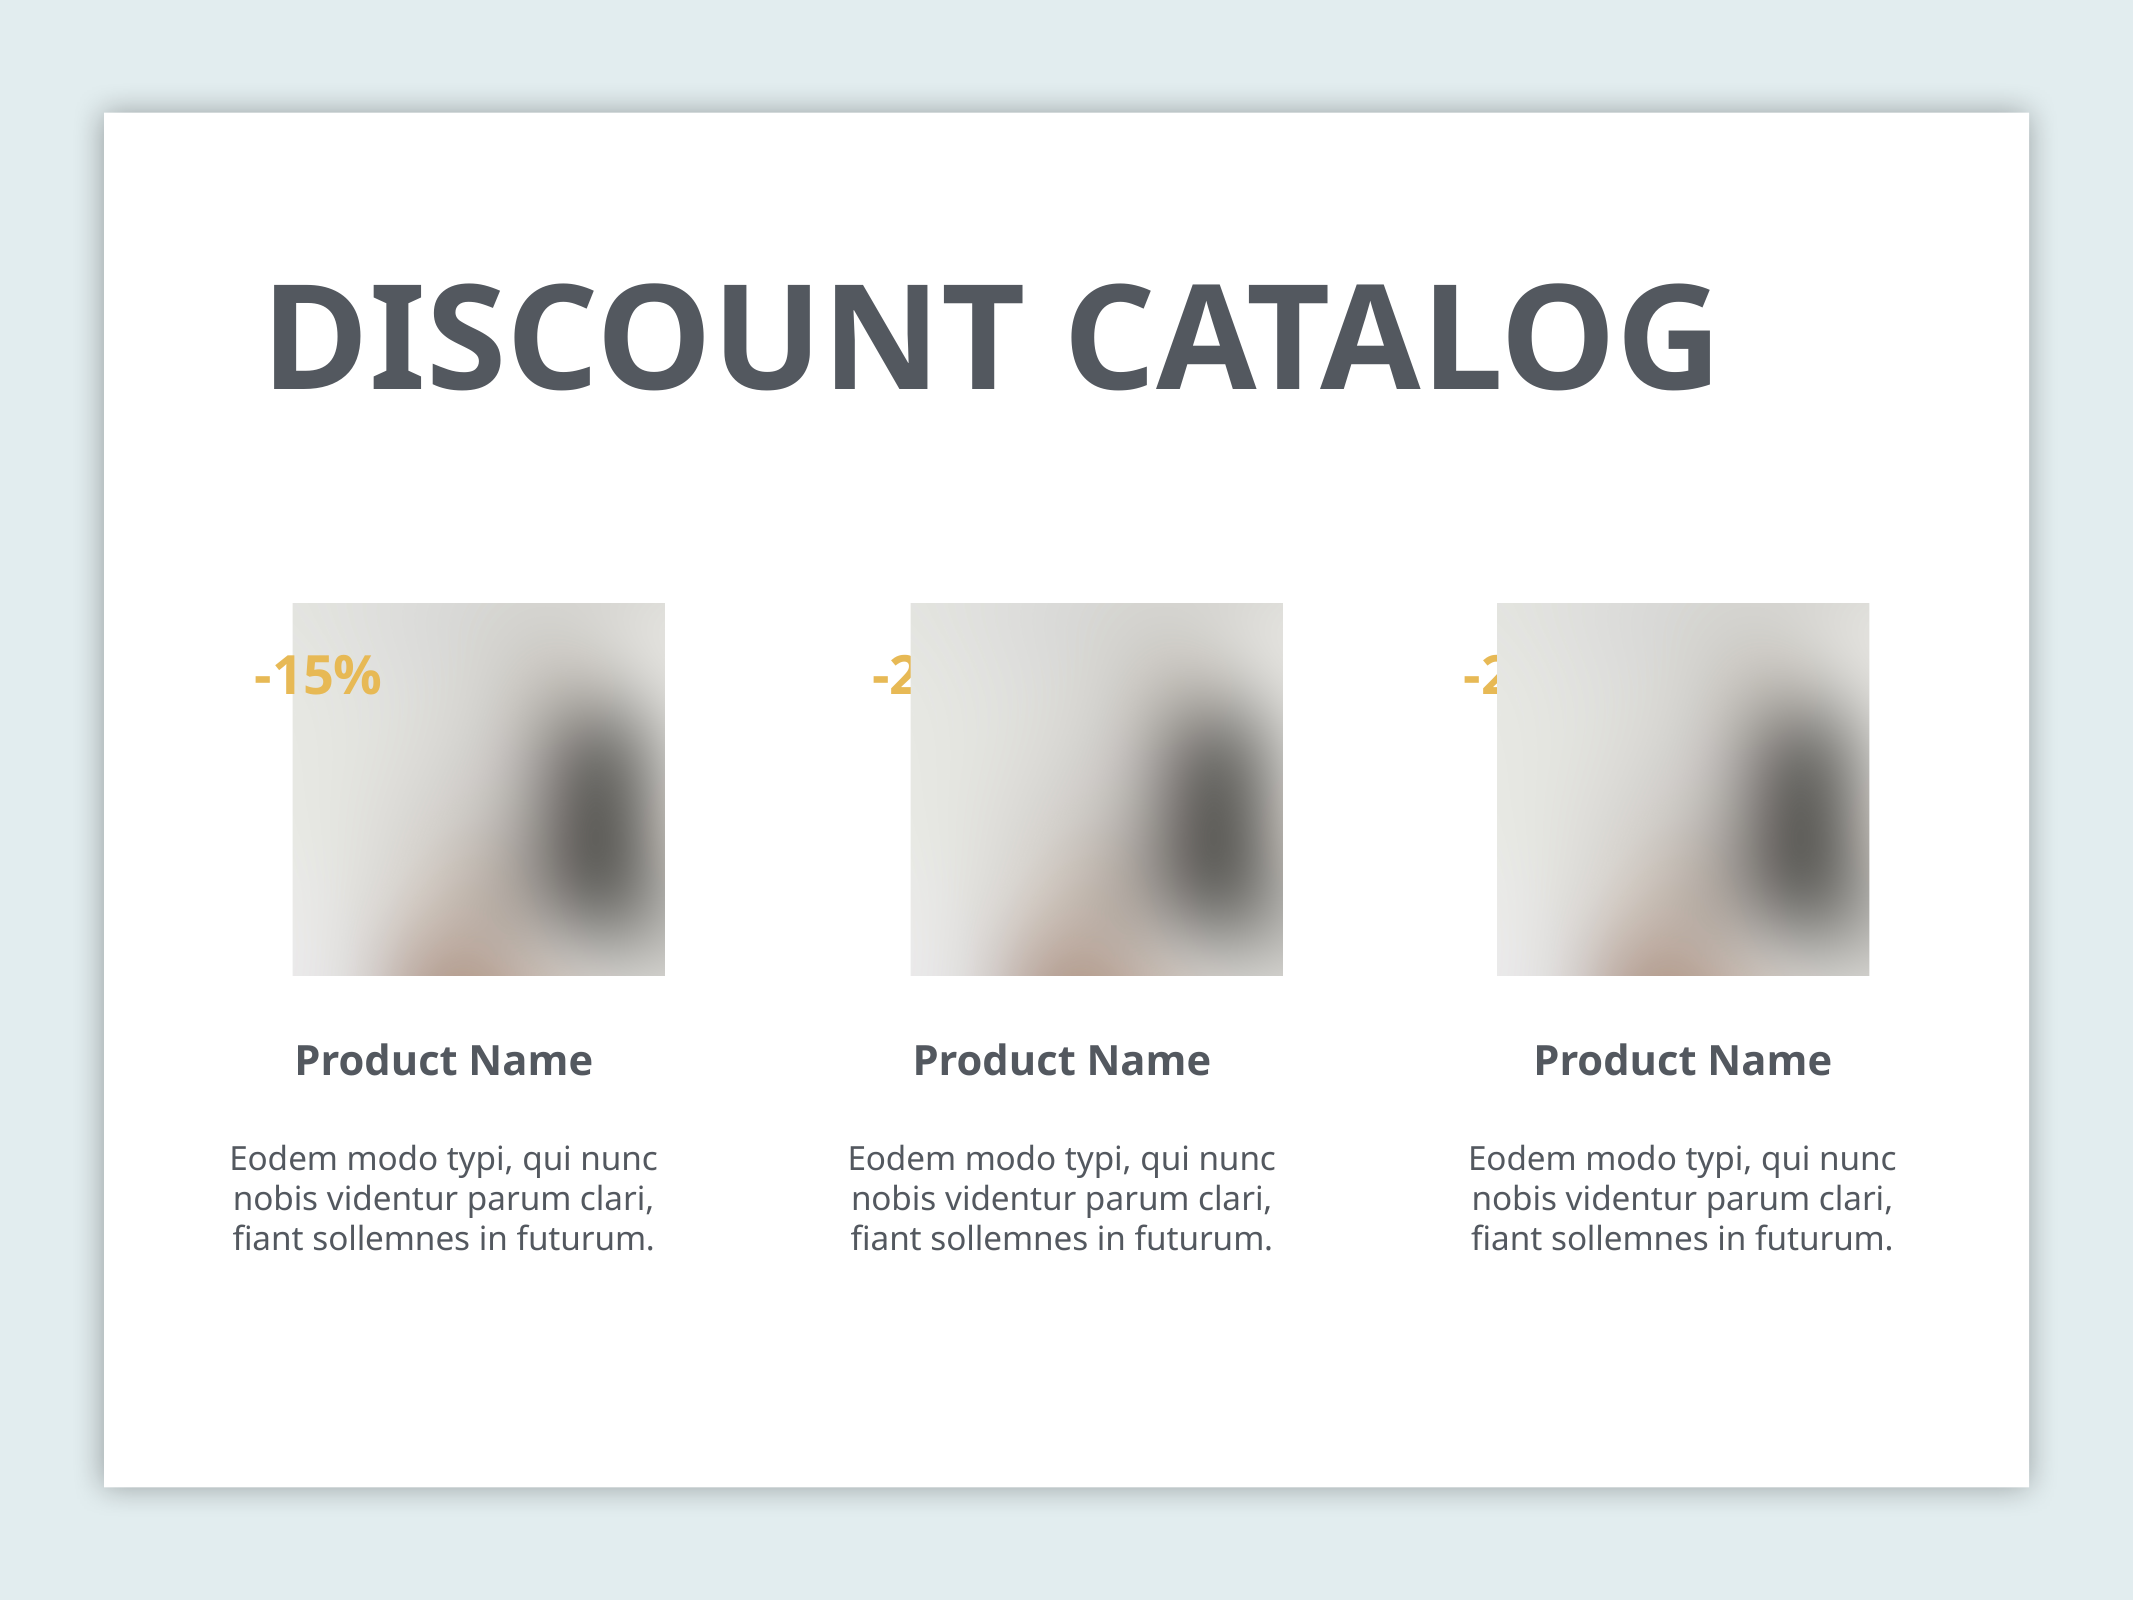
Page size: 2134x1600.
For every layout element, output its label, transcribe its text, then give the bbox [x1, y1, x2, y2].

picture [292, 602, 666, 976]
list Product Name [826, 1021, 1299, 1106]
list -15% [222, 635, 292, 723]
picture [1496, 602, 1870, 976]
list Eodem modo typi, qui nunc nobis videntur parum clari, fiant sollemnes in futurum. [208, 1114, 680, 1281]
picture [910, 602, 1284, 976]
title Discount catalog [261, 208, 1872, 418]
list Product Name [1446, 1021, 1919, 1106]
list Eodem modo typi, qui nunc nobis videntur parum clari, fiant sollemnes in futurum. [1446, 1114, 1919, 1281]
list Eodem modo typi, qui nunc nobis videntur parum clari, fiant sollemnes in futurum. [826, 1114, 1299, 1281]
list -25% [840, 635, 910, 723]
list Product Name [208, 1021, 680, 1106]
list -20% [1431, 635, 1496, 723]
